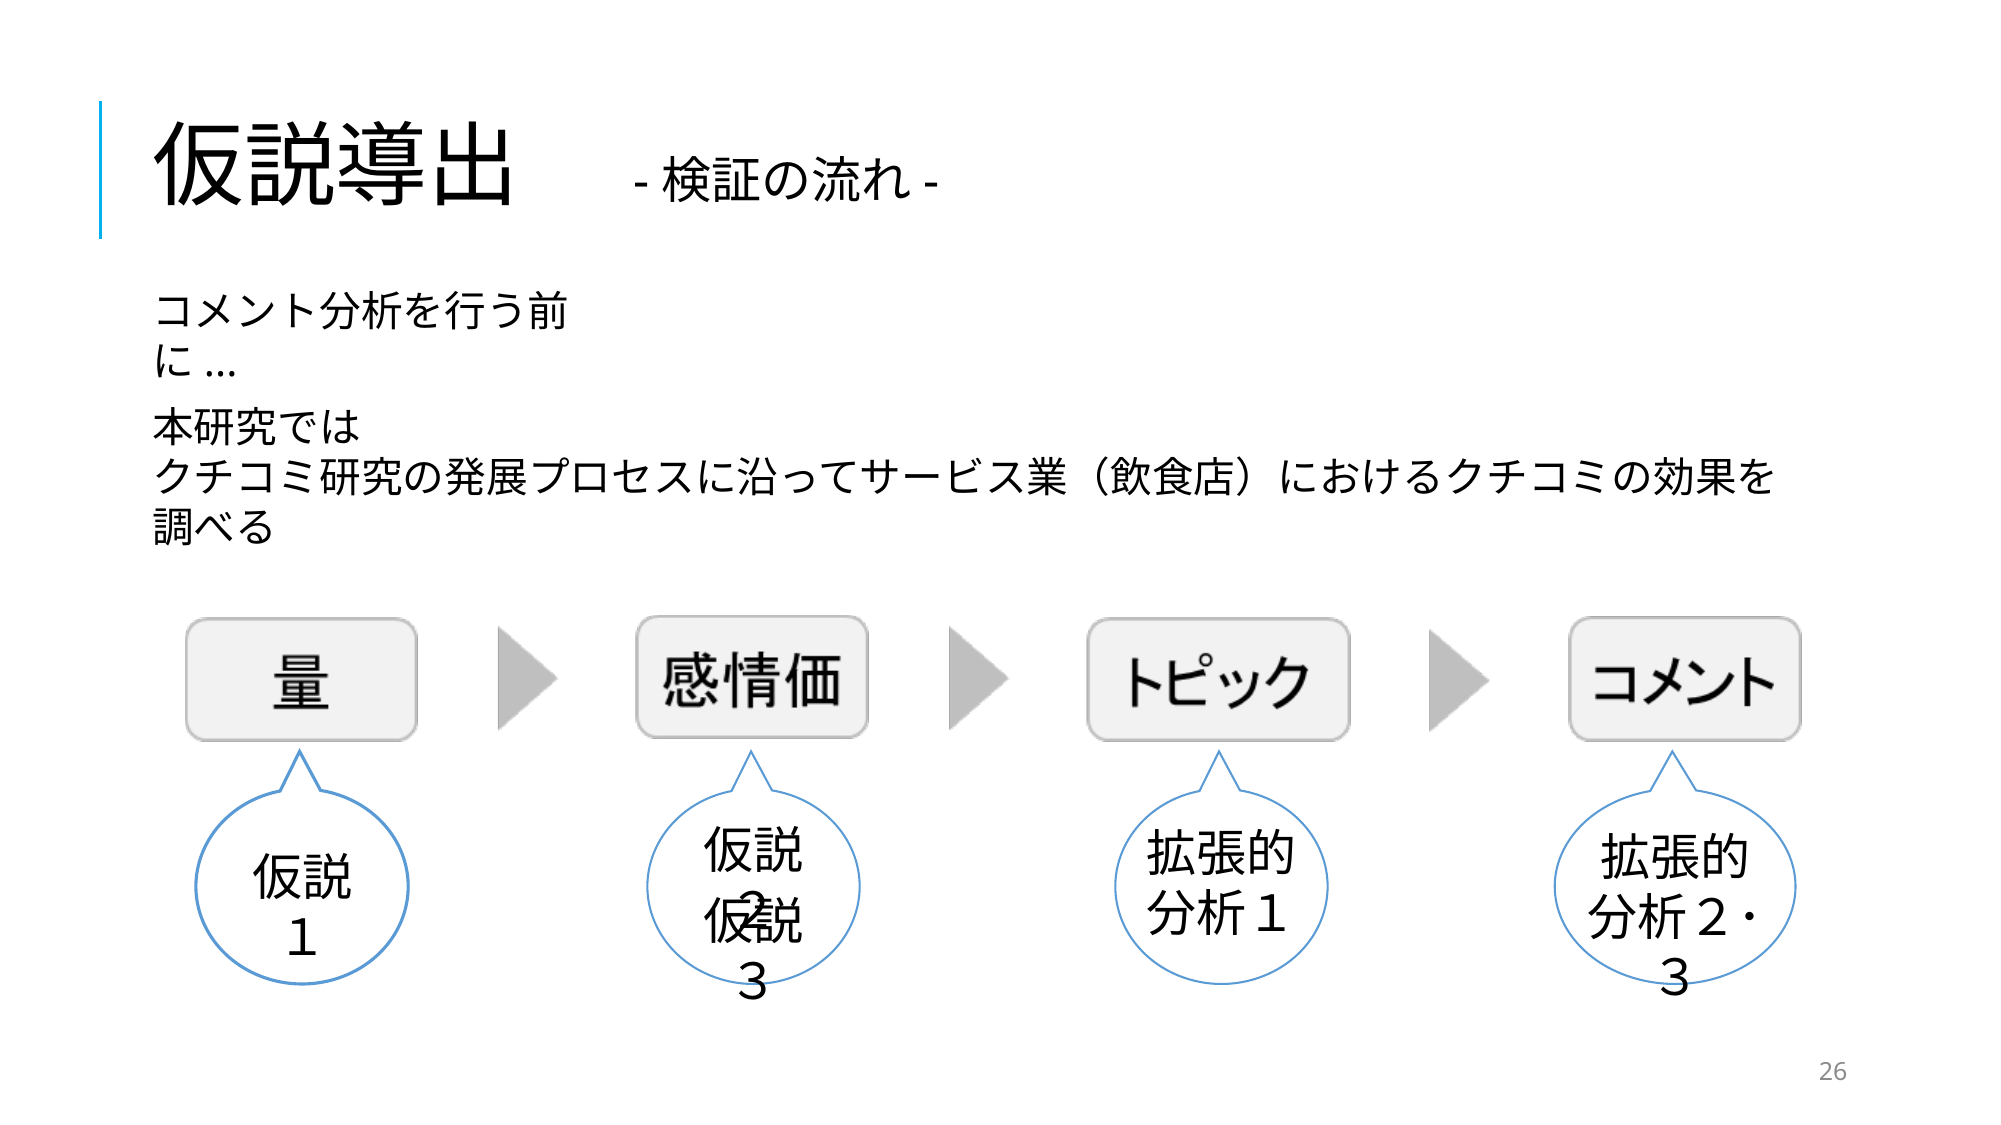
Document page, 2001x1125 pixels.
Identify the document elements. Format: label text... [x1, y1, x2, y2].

slide_number 26 [1412, 1042, 1863, 1103]
text_box 本研究では クチコミ研究の発展プロセスに沿ってサービス業（飲食店）におけるクチコミの効果を調べる [137, 393, 1816, 558]
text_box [185, 615, 1815, 984]
text_box コメント分析を行う前に... [137, 277, 606, 393]
title 仮説導出 -検証の流れ- [137, 59, 1863, 278]
